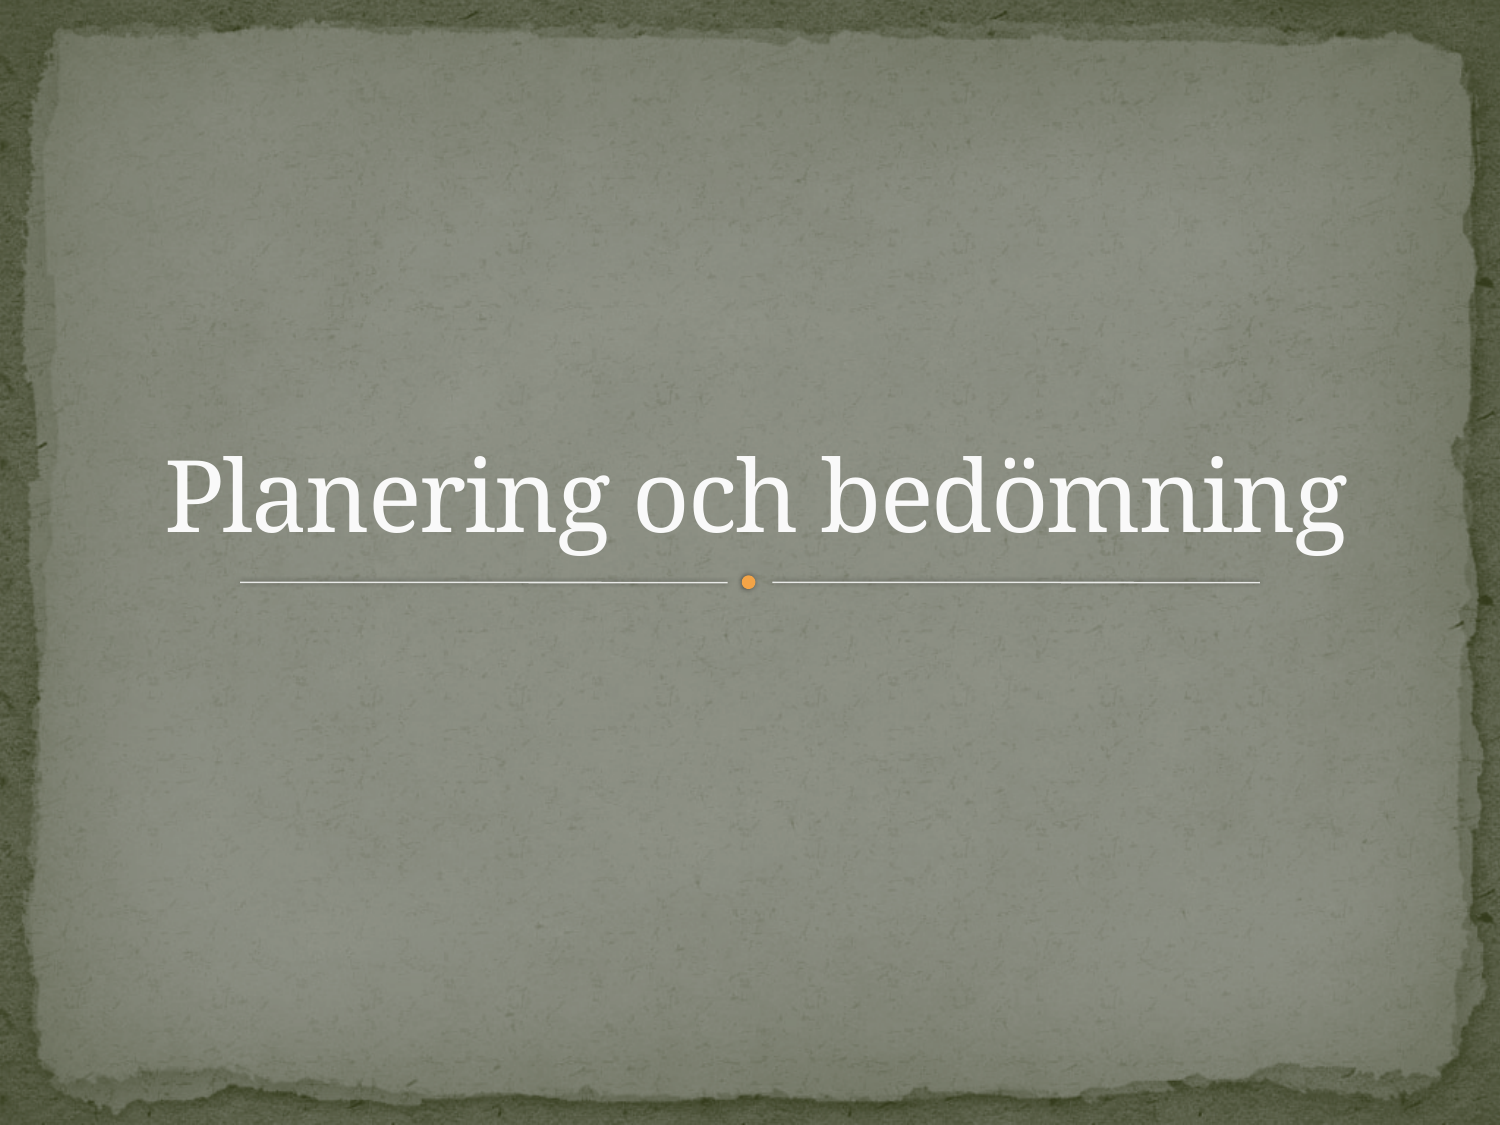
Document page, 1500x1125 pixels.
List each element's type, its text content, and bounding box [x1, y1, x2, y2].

title Planering och bedömning [74, 235, 1438, 561]
